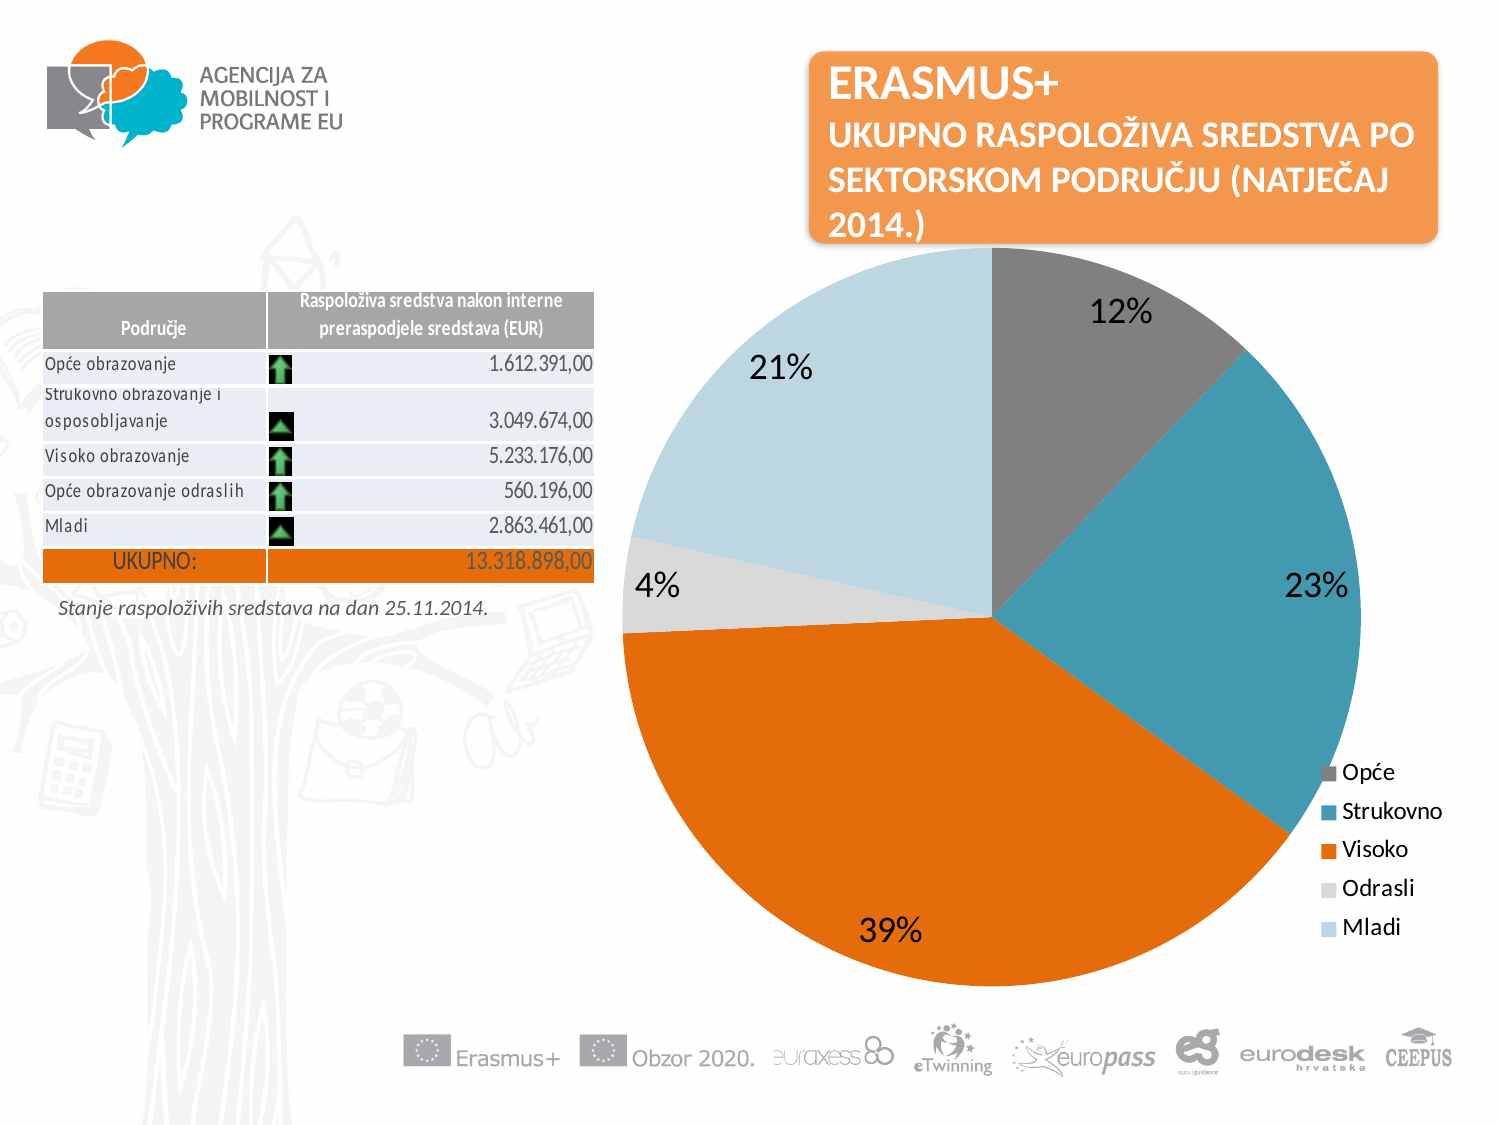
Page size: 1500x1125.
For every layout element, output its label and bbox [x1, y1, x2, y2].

text_box [40, 290, 543, 587]
picture [0, 0, 1500, 1125]
chart [548, 231, 1500, 1003]
